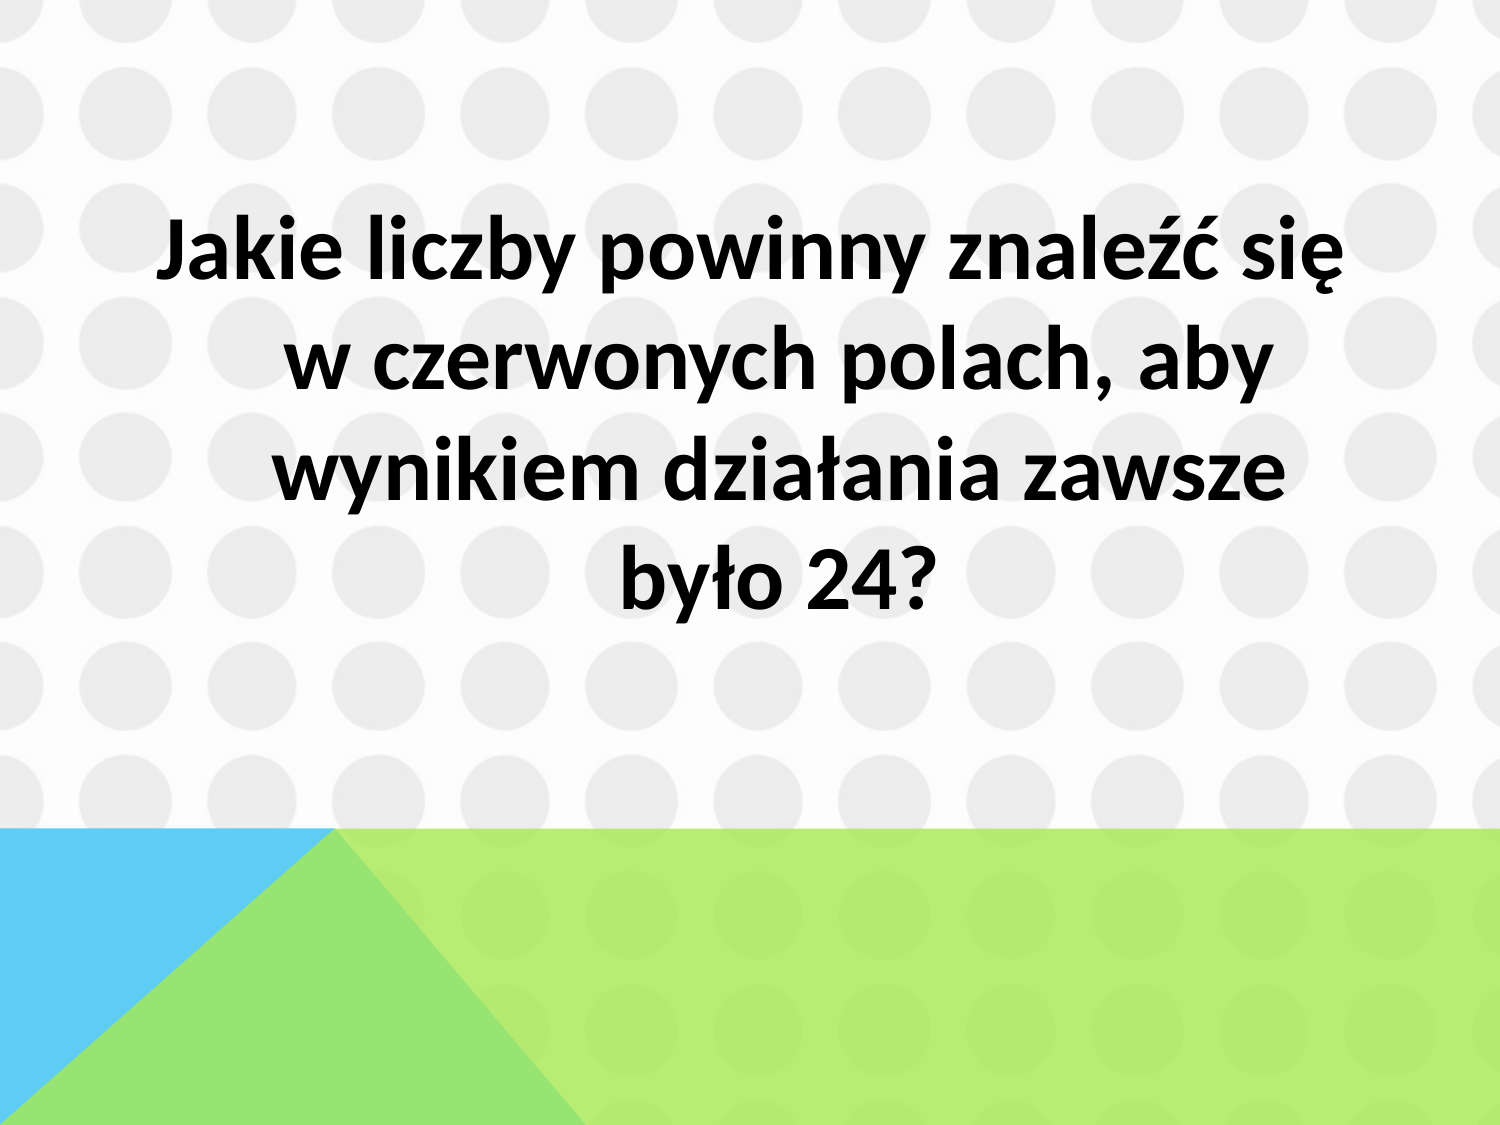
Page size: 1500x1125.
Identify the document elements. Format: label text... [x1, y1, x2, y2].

list Jakie liczby powinny znaleźć się w czerwonych polach, aby wynikiem działania zawsze było 24? [135, 180, 1369, 768]
